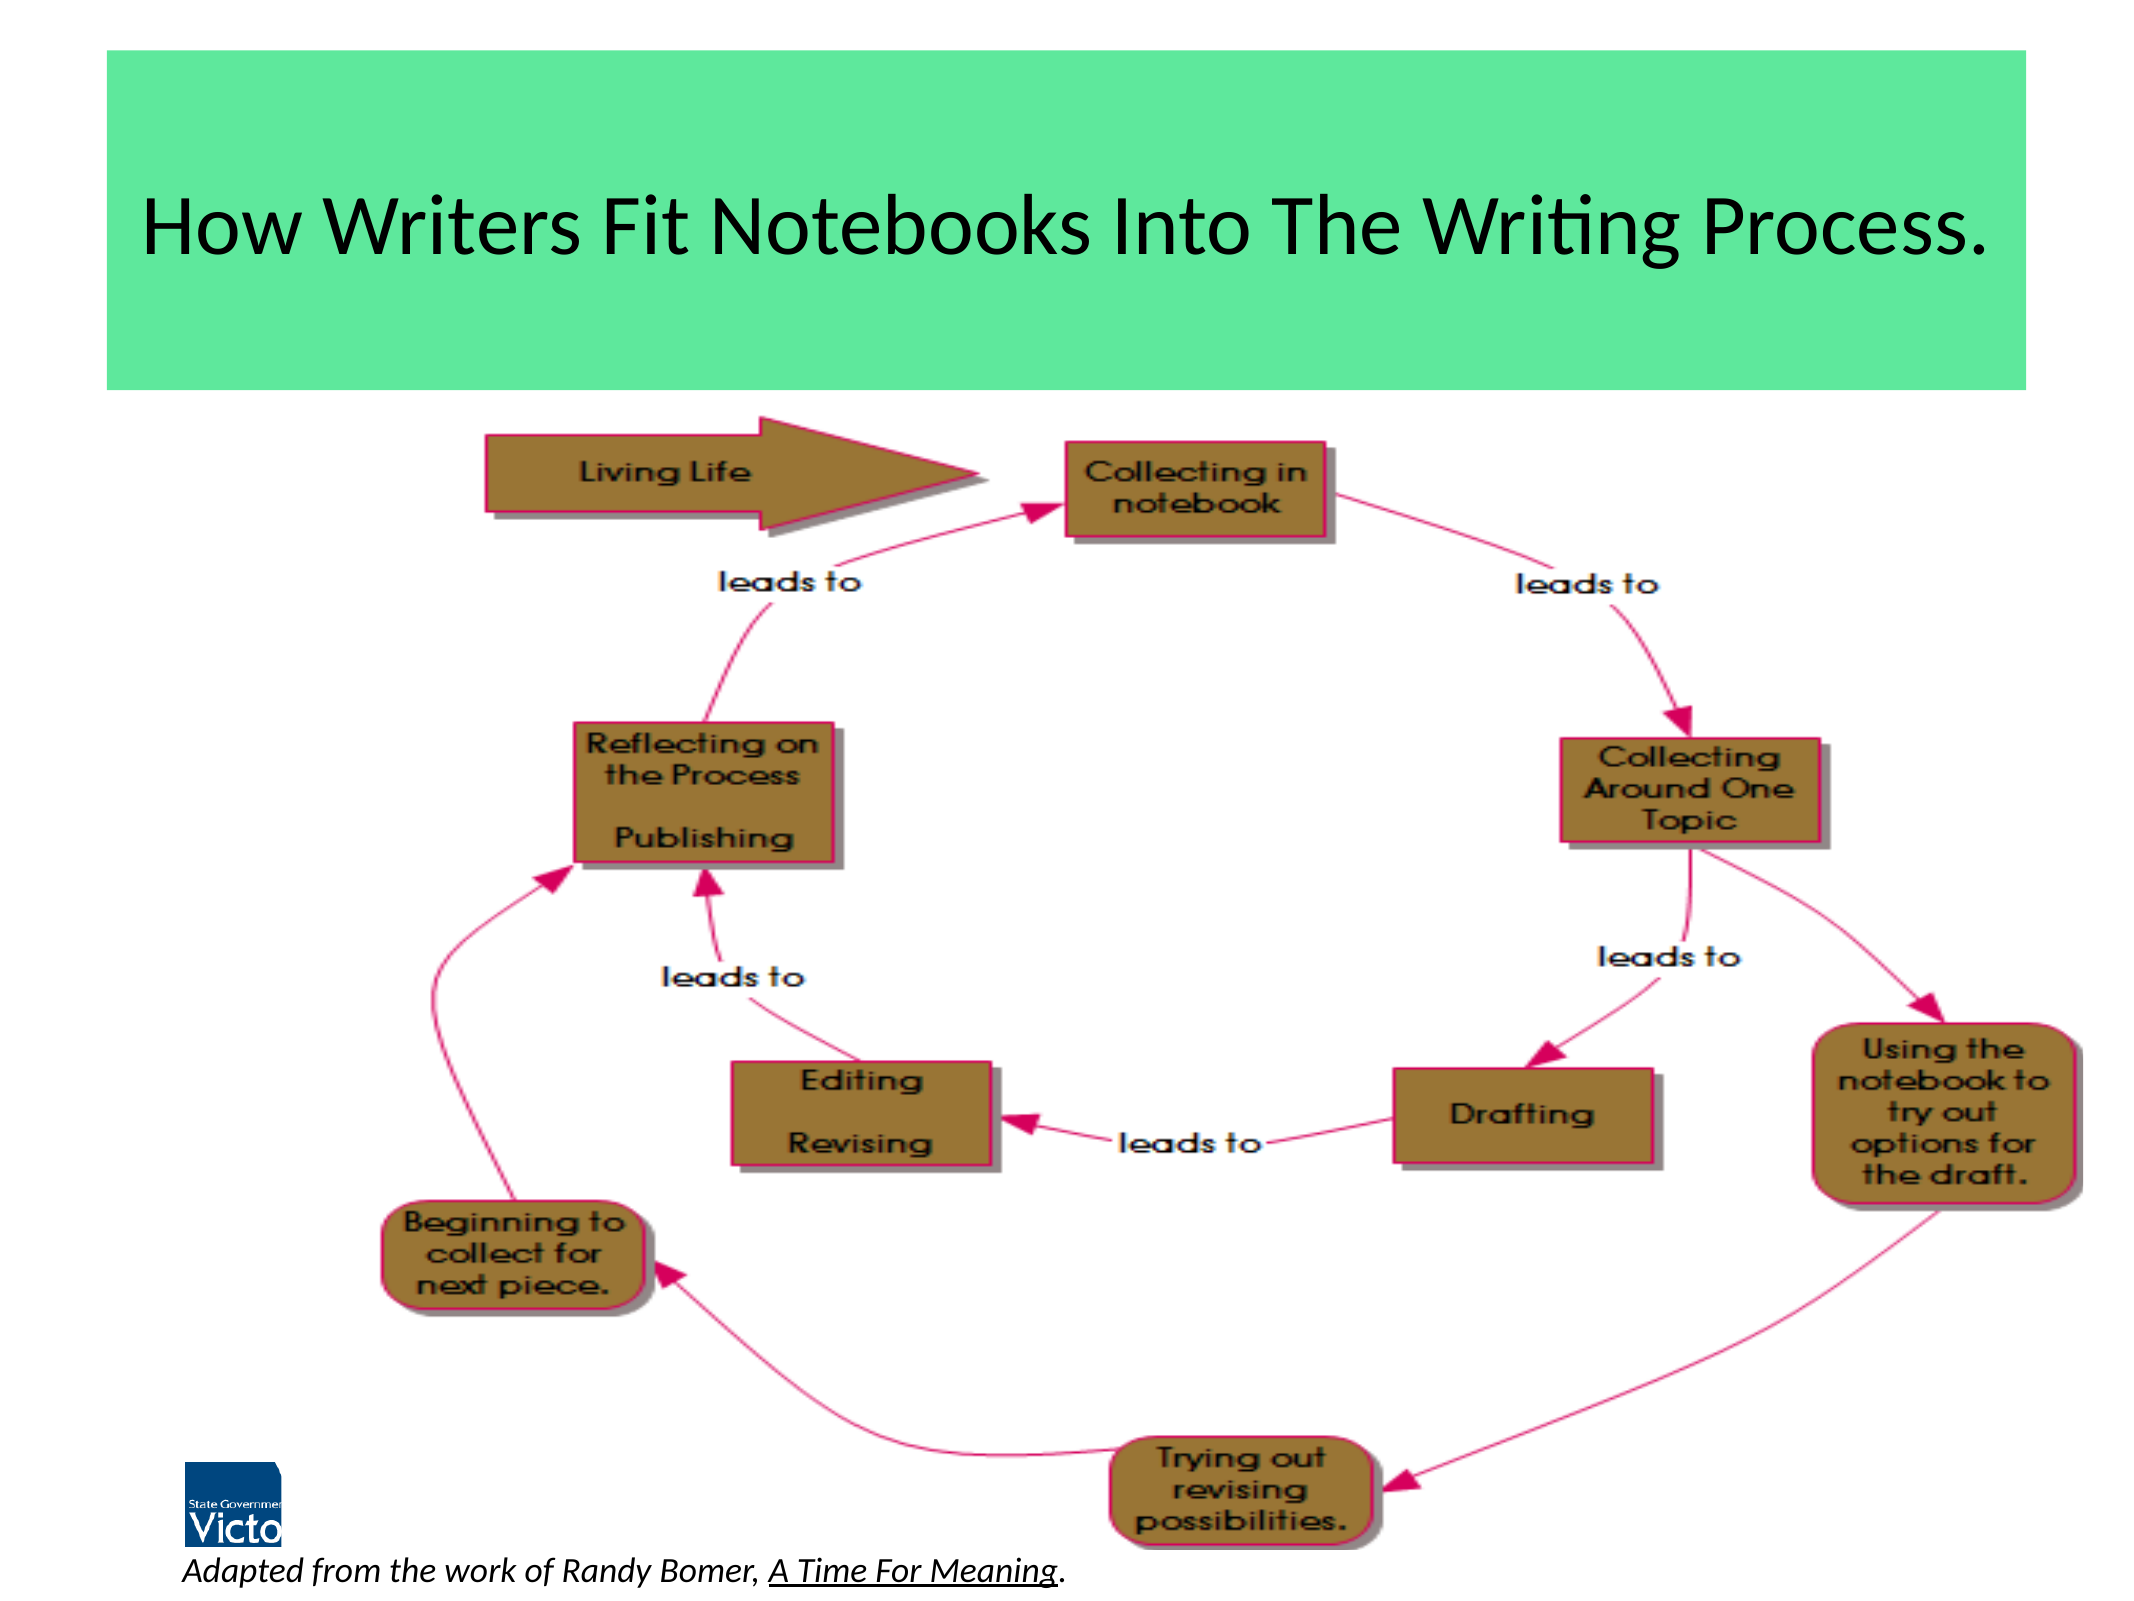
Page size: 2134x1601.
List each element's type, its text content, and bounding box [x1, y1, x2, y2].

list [280, 401, 2087, 1553]
text_box Adapted from the work of Randy Bomer, A Time For Meaning. [0, 1535, 1250, 1600]
title How Writers Fit Notebooks Into The Writing Process. [106, 49, 2027, 391]
picture [185, 1462, 280, 1535]
